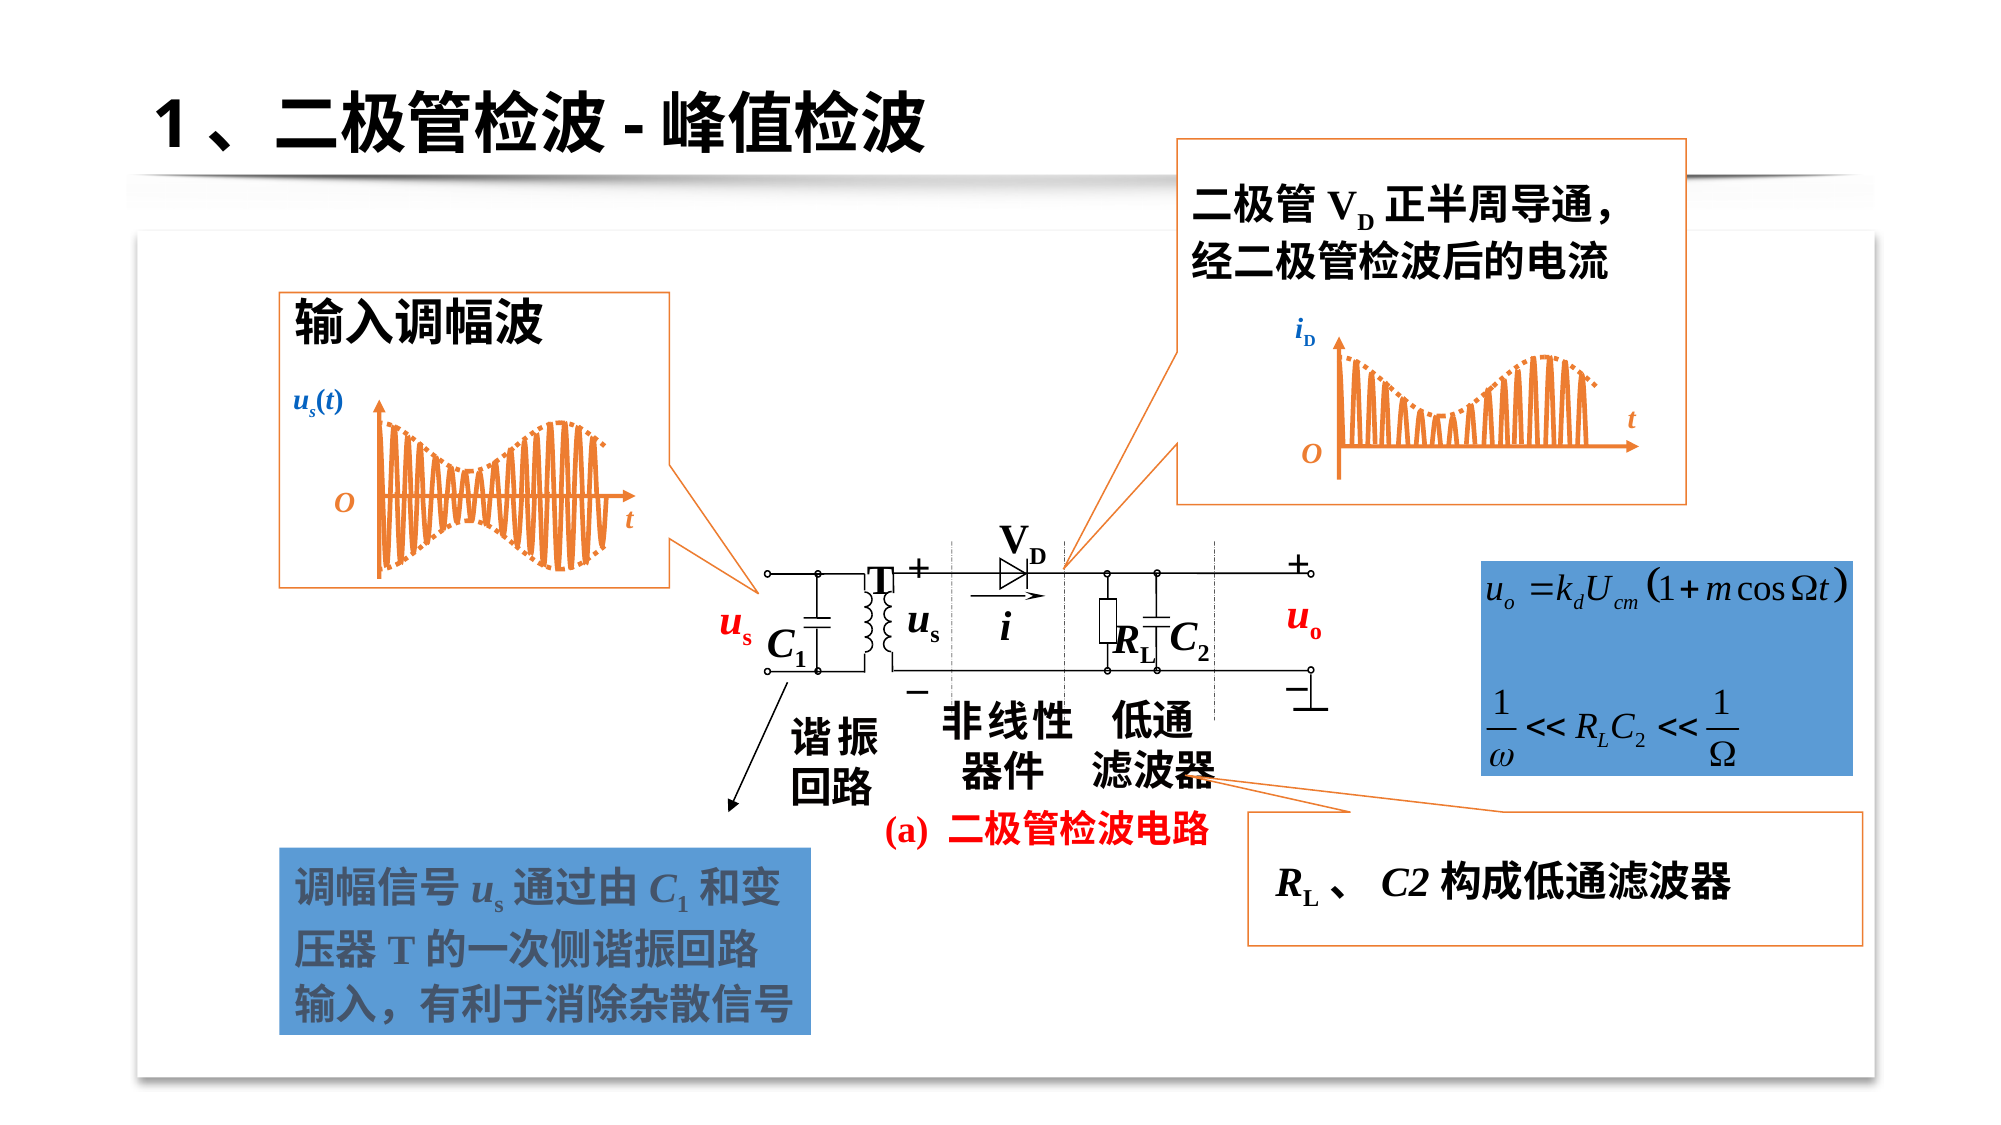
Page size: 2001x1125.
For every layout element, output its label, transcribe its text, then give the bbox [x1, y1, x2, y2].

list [1480, 561, 1853, 777]
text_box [704, 504, 1346, 859]
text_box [1264, 304, 1651, 480]
picture [127, 175, 1177, 211]
text_box RL、C2构成低通滤波器 [1248, 793, 1863, 946]
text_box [277, 375, 649, 573]
title 1、二极管检波-峰值检波 [137, 77, 1863, 175]
picture [1687, 175, 1874, 211]
text_box 二极管VD正半周导通， 经二极管检波后的电流 [1097, 138, 1687, 505]
text_box 输入调幅波 [279, 292, 704, 588]
text_box 调幅信号us通过由C1和变压器T的一次侧谐振回路输入，有利于消除杂散信号 [279, 847, 811, 1035]
